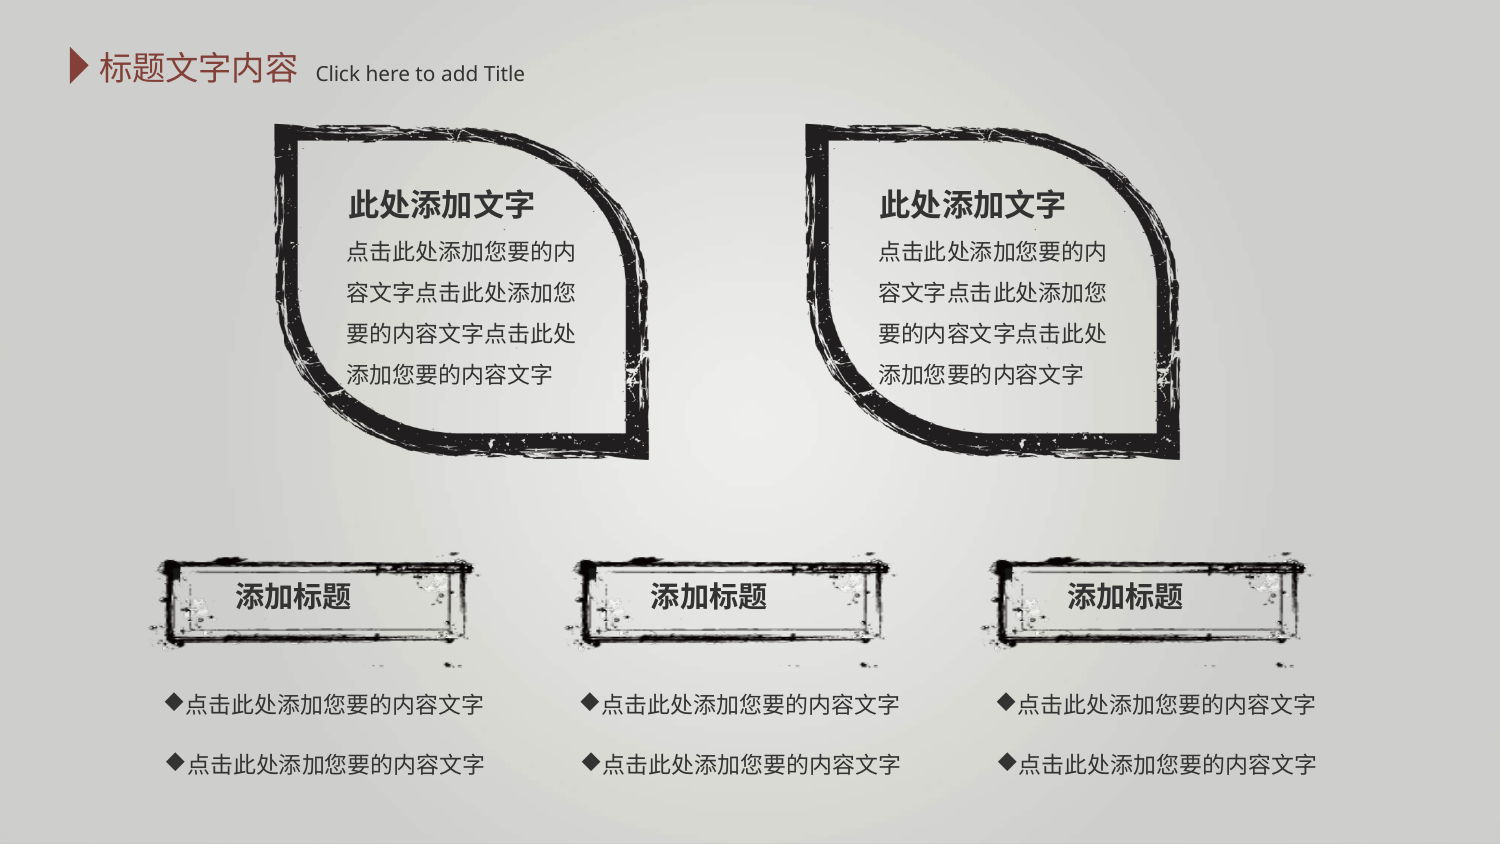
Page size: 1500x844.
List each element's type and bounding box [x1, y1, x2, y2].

text_box [563, 669, 979, 783]
text_box [563, 550, 901, 670]
picture [0, 0, 1500, 844]
text_box [979, 550, 1317, 670]
text_box [979, 669, 1412, 783]
text_box [69, 39, 547, 95]
text_box [148, 669, 563, 783]
text_box [147, 550, 485, 670]
